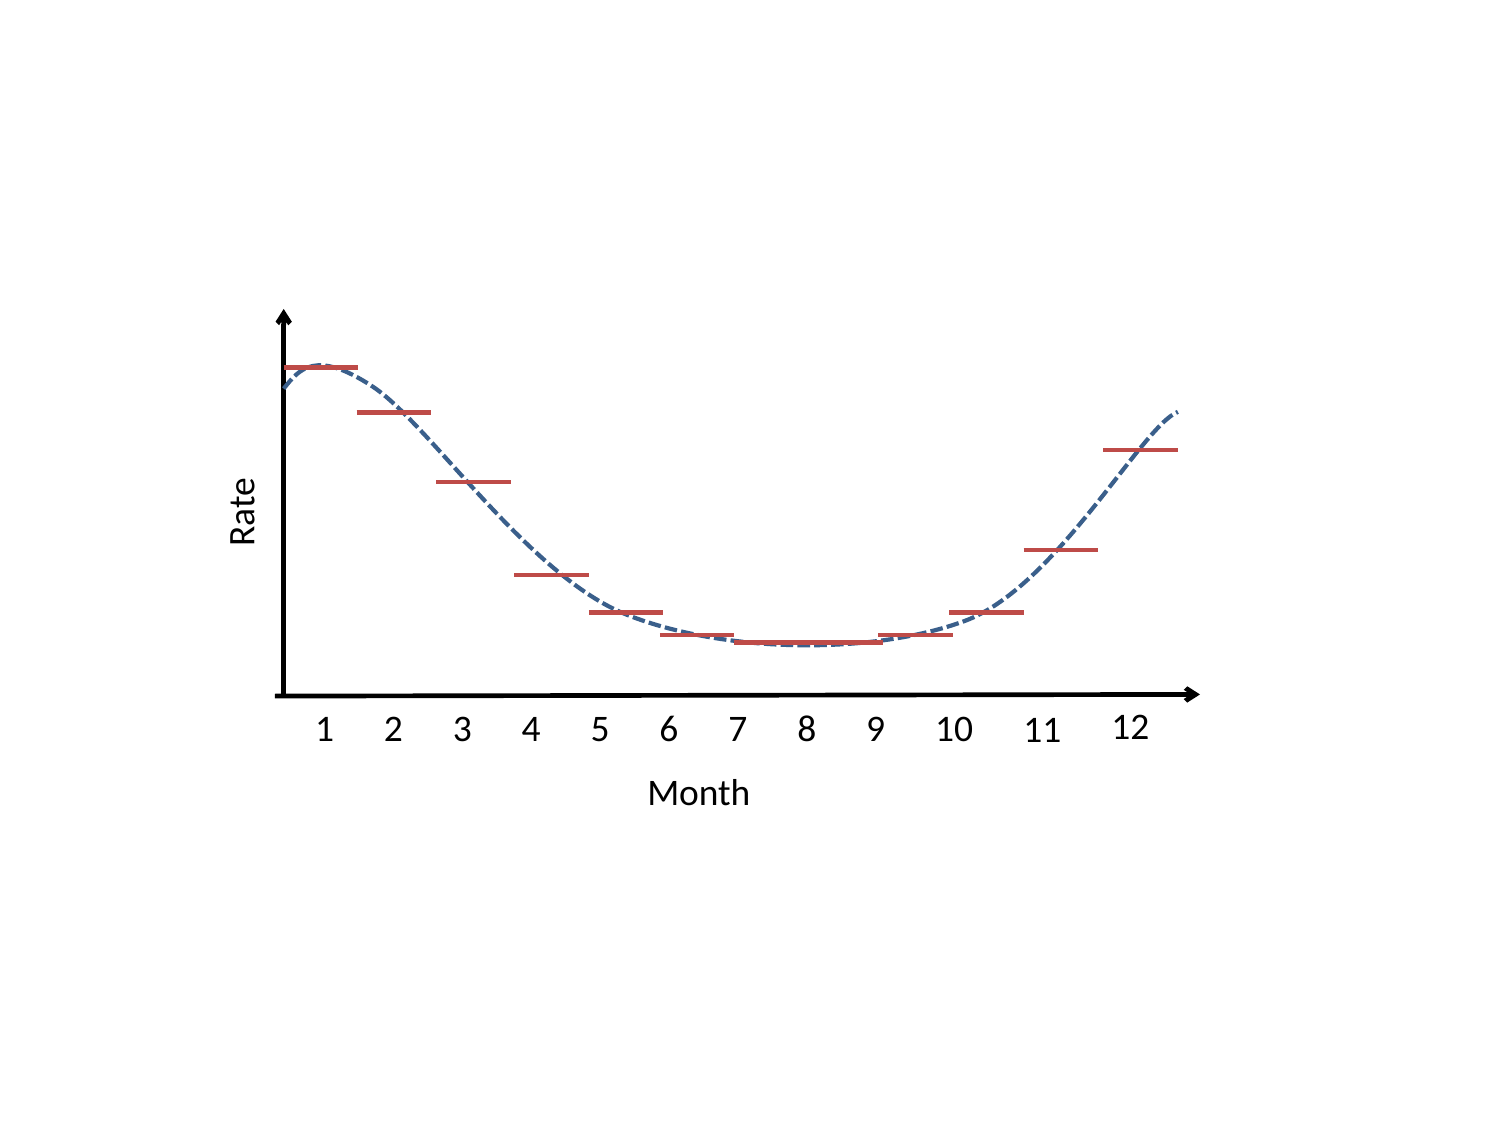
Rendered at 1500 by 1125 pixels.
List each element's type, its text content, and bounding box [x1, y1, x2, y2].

text_box 1 [300, 704, 350, 756]
text_box 5 [575, 704, 625, 756]
text_box 12 [1096, 704, 1165, 755]
text_box 7 [713, 704, 763, 756]
text_box 9 [851, 704, 901, 757]
text_box 4 [506, 704, 556, 756]
text_box 10 [920, 704, 989, 756]
text_box 6 [644, 704, 694, 756]
text_box [289, 375, 1179, 640]
text_box Month [632, 761, 794, 821]
text_box 11 [1008, 704, 1077, 758]
text_box 3 [438, 704, 487, 756]
text_box 2 [369, 704, 418, 756]
text_box 8 [782, 704, 832, 756]
text_box Rate [209, 400, 270, 562]
